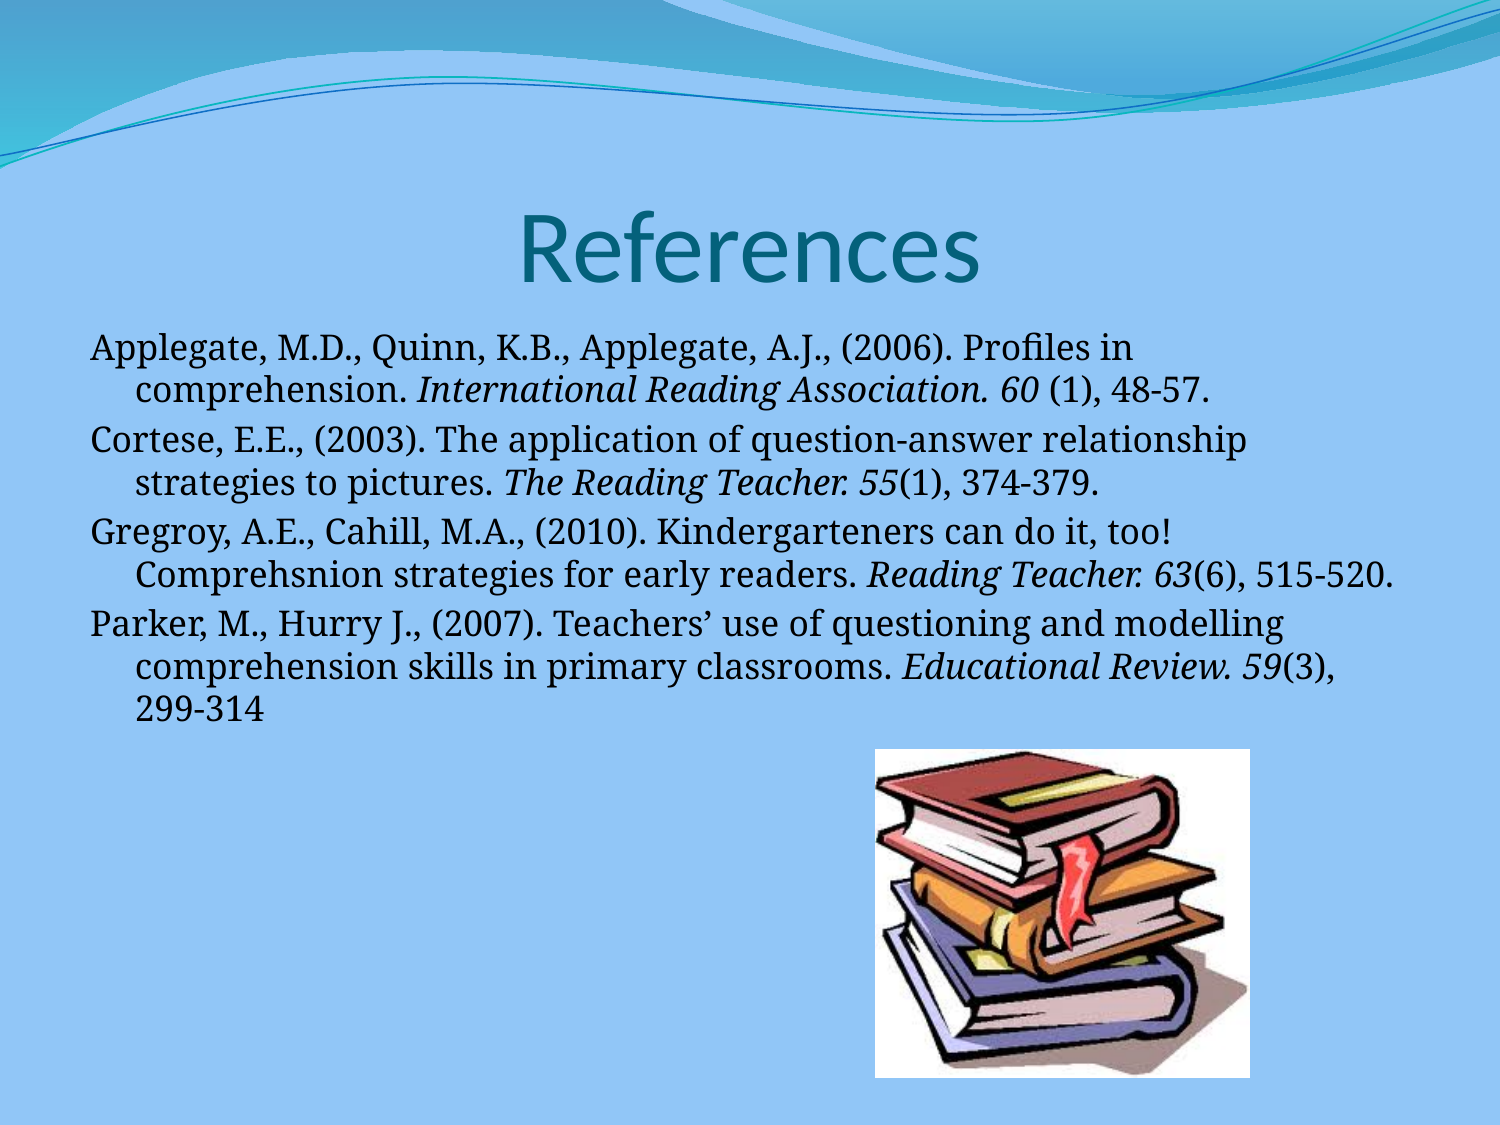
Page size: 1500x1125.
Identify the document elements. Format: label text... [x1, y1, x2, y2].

title References [74, 115, 1426, 304]
list Applegate, M.D., Quinn, K.B., Applegate, A.J., (2006). Profiles in comprehension. International Reading Association. 60 (1), 48-57. Cortese, E.E., (2003). The application of question-answer relationship strategies to pictures. The Reading Teacher. 55(1), 374-379. Gregroy, A.E., Cahill, M.A., (2010). Kindergarteners can do it, too! Comprehsnion strategies for early readers. Reading Teacher. 63(6), 515-520. Parker, M., Hurry J., (2007). Teachers’ use of questioning and modelling comprehension skills in primary classrooms. Educational Review. 59(3), 299-314 [74, 317, 1426, 1038]
picture [874, 749, 1251, 1079]
